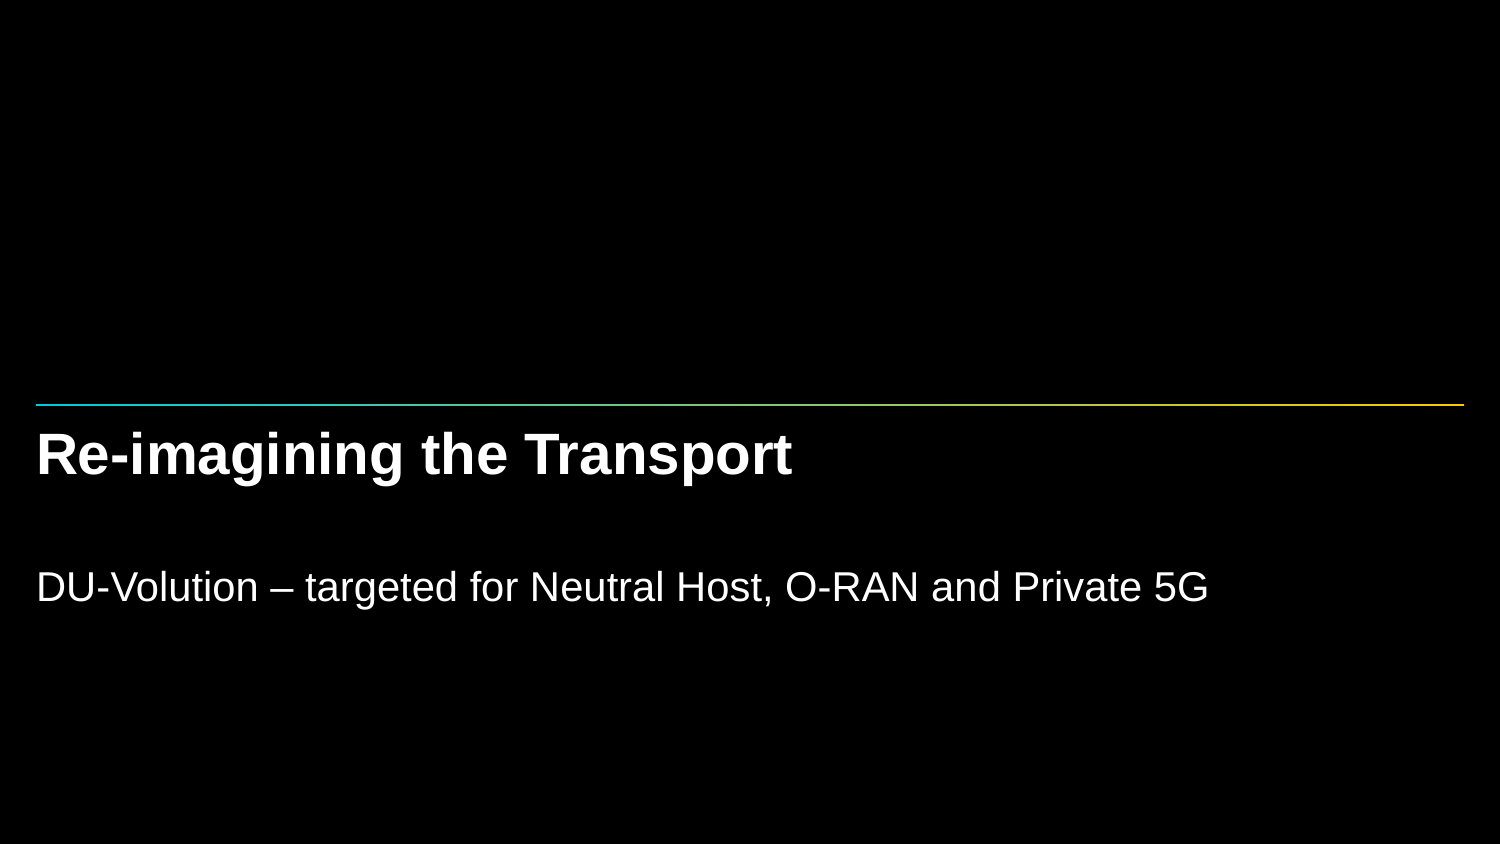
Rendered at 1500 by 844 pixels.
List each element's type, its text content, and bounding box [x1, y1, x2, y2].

list DU-Volution – targeted for Neutral Host, O-RAN and Private 5G [35, 559, 1275, 610]
title Re-imagining the Transport [35, 424, 1125, 559]
